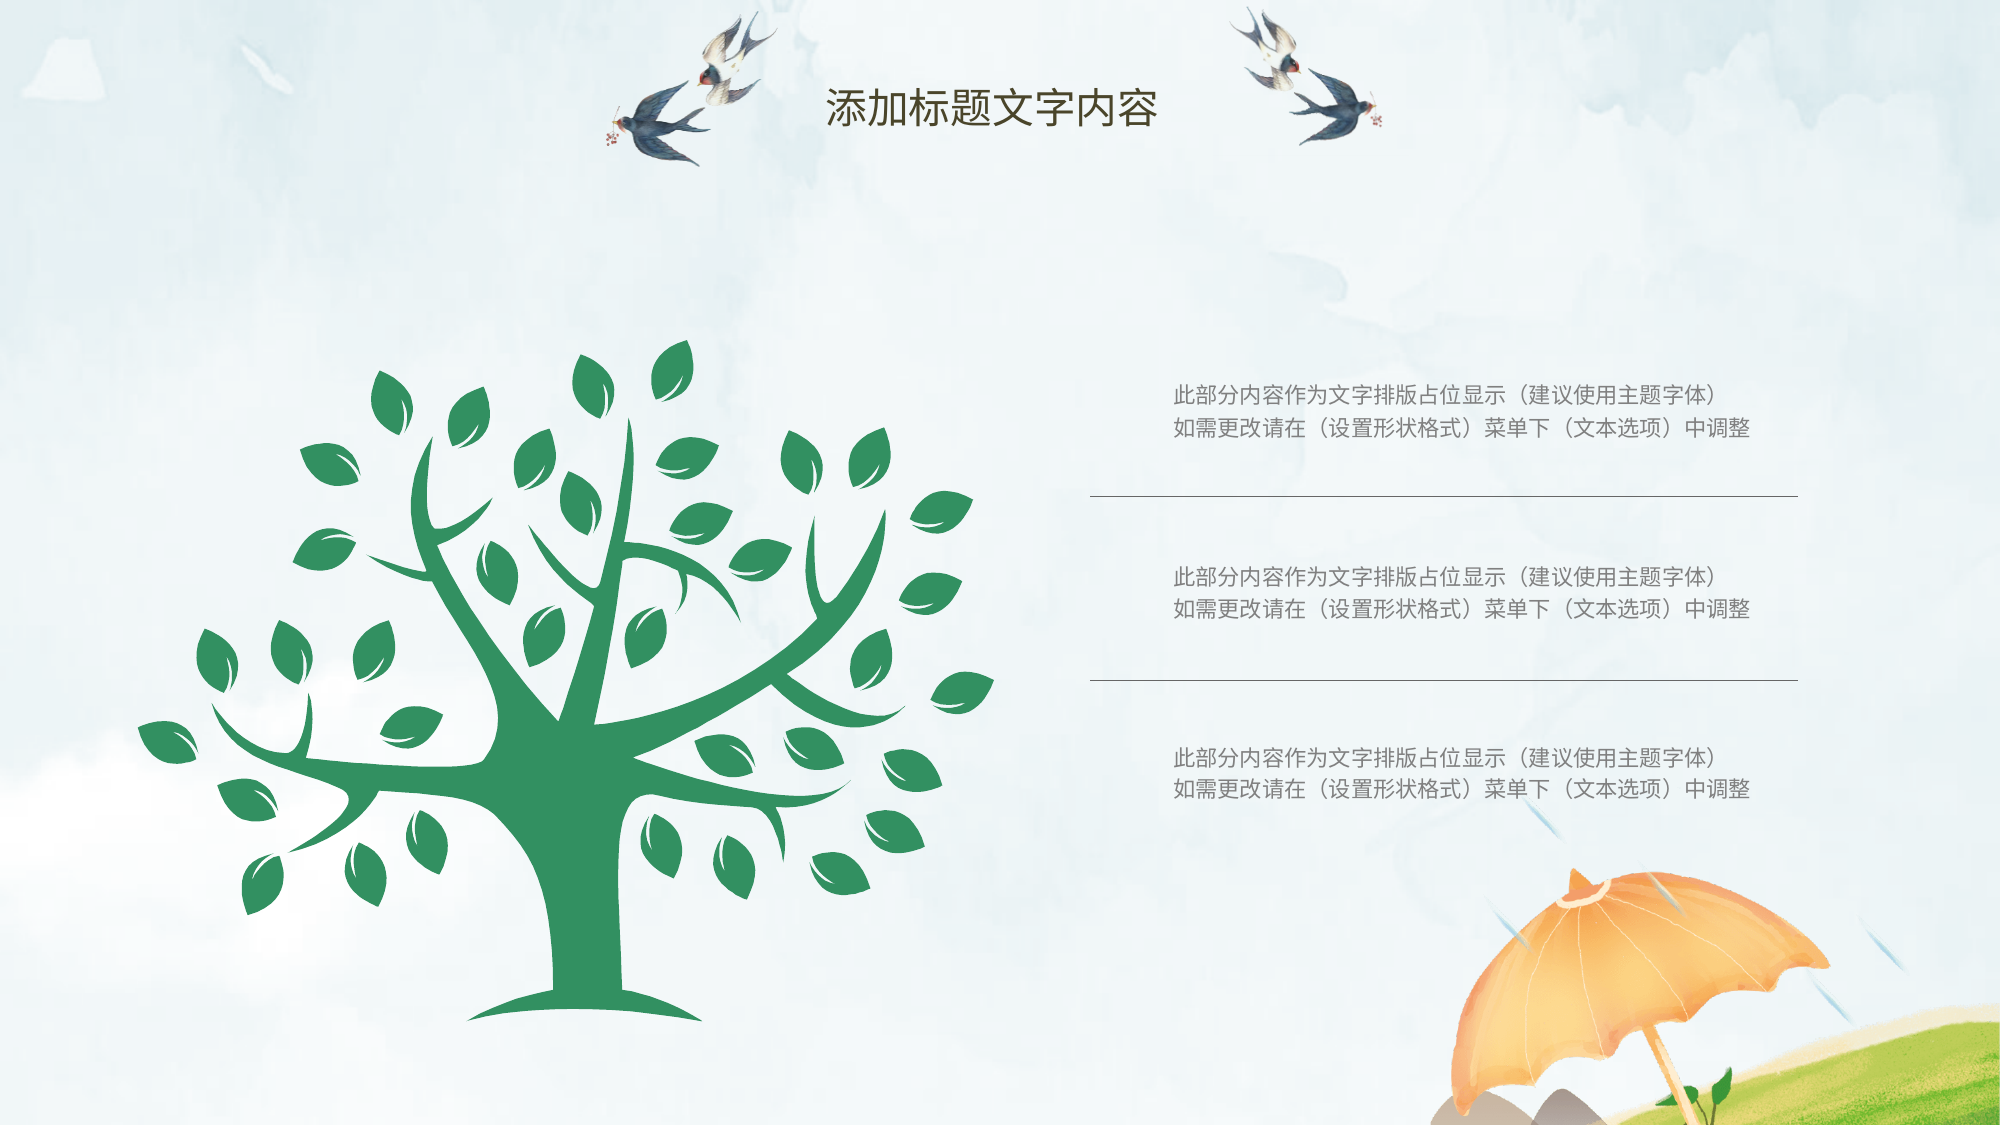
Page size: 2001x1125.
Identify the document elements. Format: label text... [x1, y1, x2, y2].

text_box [1089, 357, 1858, 821]
picture [576, 3, 796, 186]
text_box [137, 339, 995, 1022]
picture [1430, 787, 2000, 1125]
picture [1213, 0, 1409, 163]
text_box 添加标题文字内容 [783, 49, 1202, 140]
